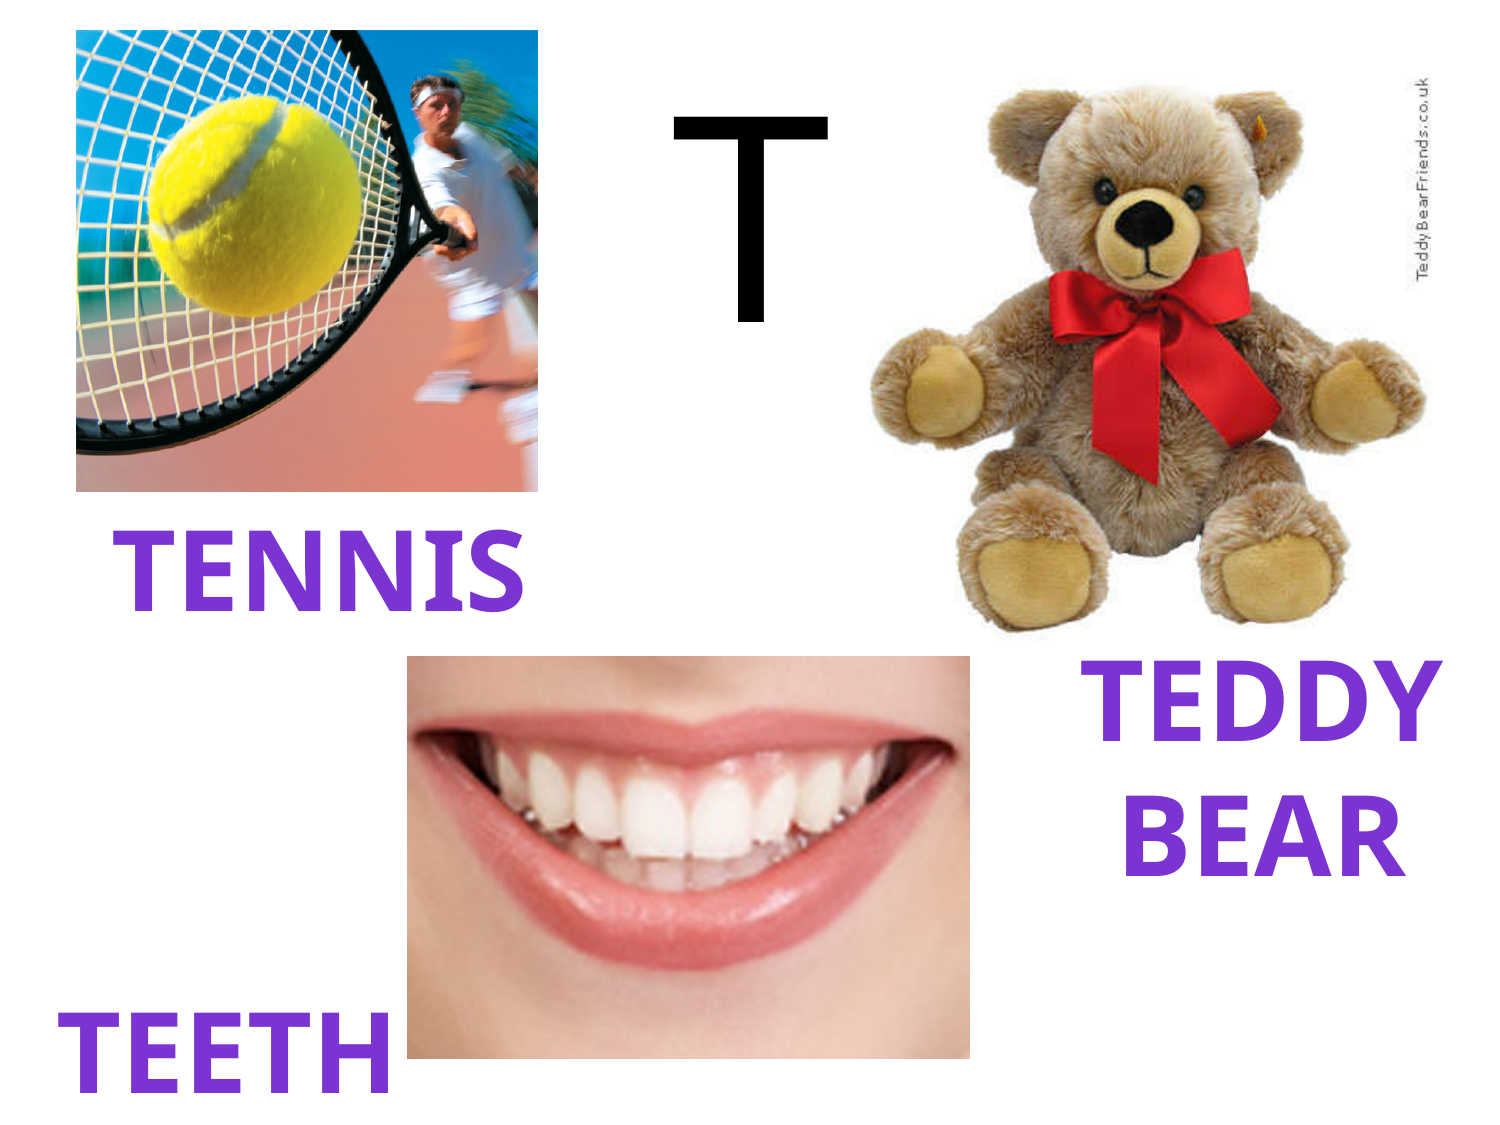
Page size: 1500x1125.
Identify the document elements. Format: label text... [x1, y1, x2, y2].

text_box tennis [96, 491, 544, 642]
picture [508, 30, 519, 36]
text_box teeth [41, 973, 415, 1124]
text_box Teddy bear [1064, 621, 1459, 907]
picture [867, 77, 1431, 641]
picture [422, 30, 501, 36]
picture [76, 30, 538, 492]
title T [541, 113, 862, 302]
picture [407, 656, 970, 1059]
